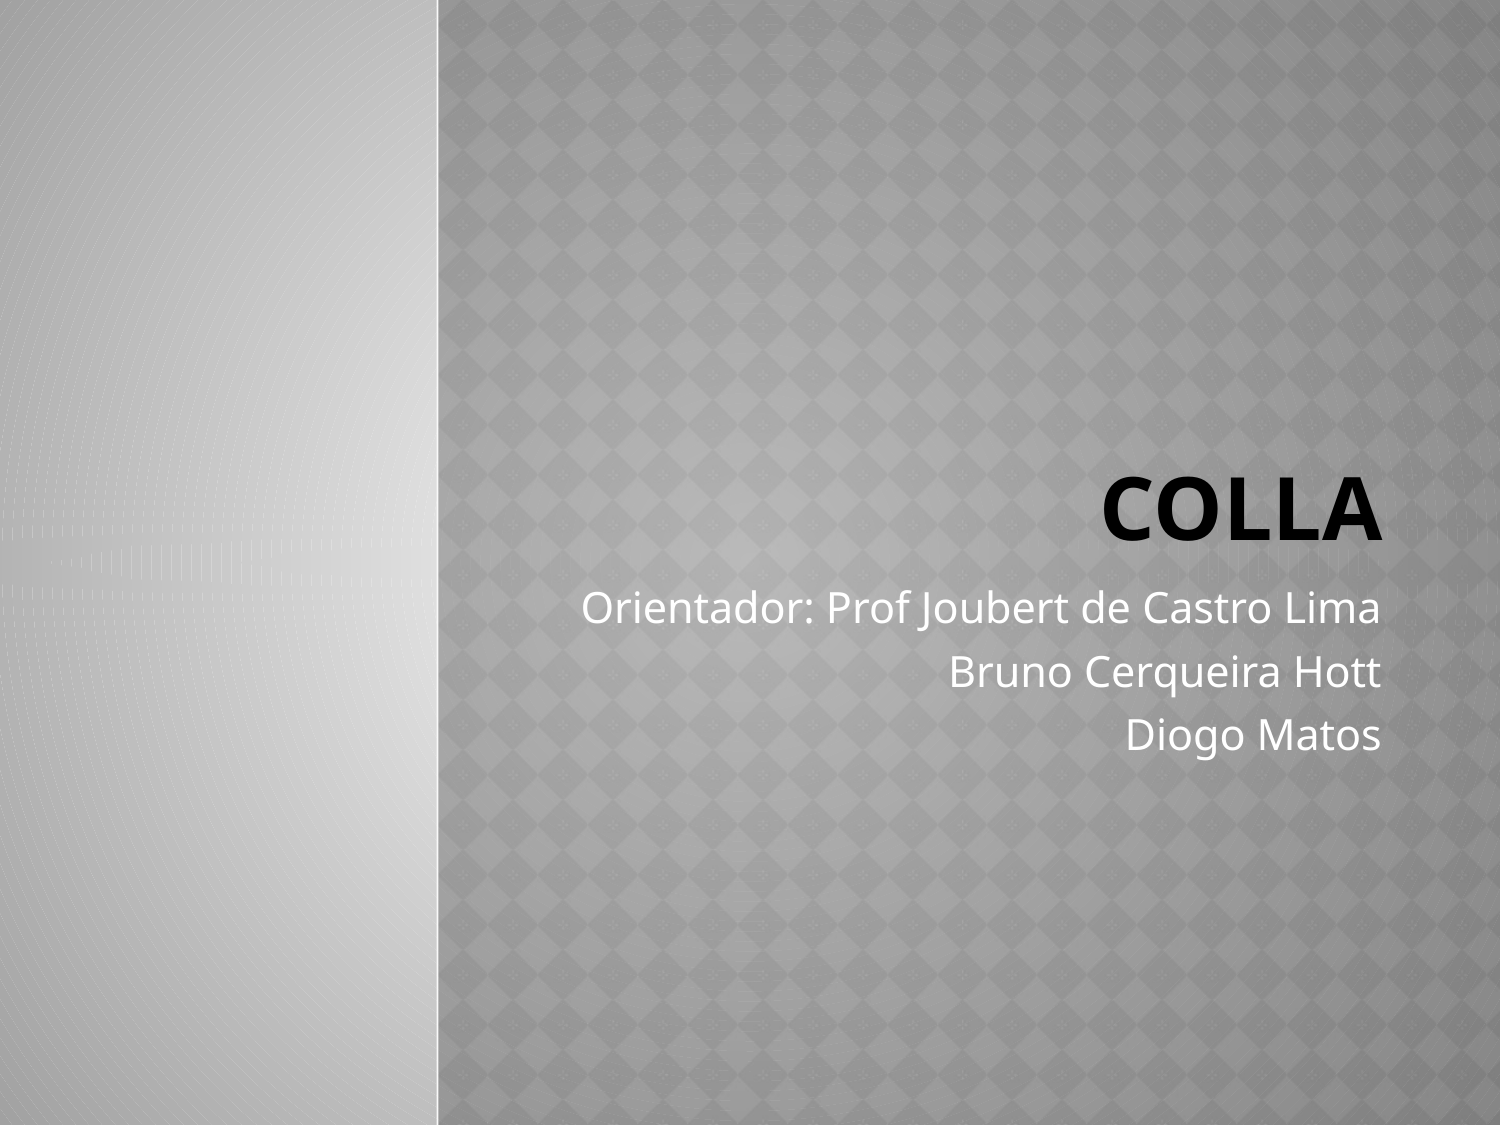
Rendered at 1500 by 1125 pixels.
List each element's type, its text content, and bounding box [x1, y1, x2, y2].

subtitle Orientador: Prof Joubert de Castro Lima Bruno Cerqueira Hott Diogo Matos [550, 580, 1390, 762]
title CollA [552, 87, 1390, 558]
